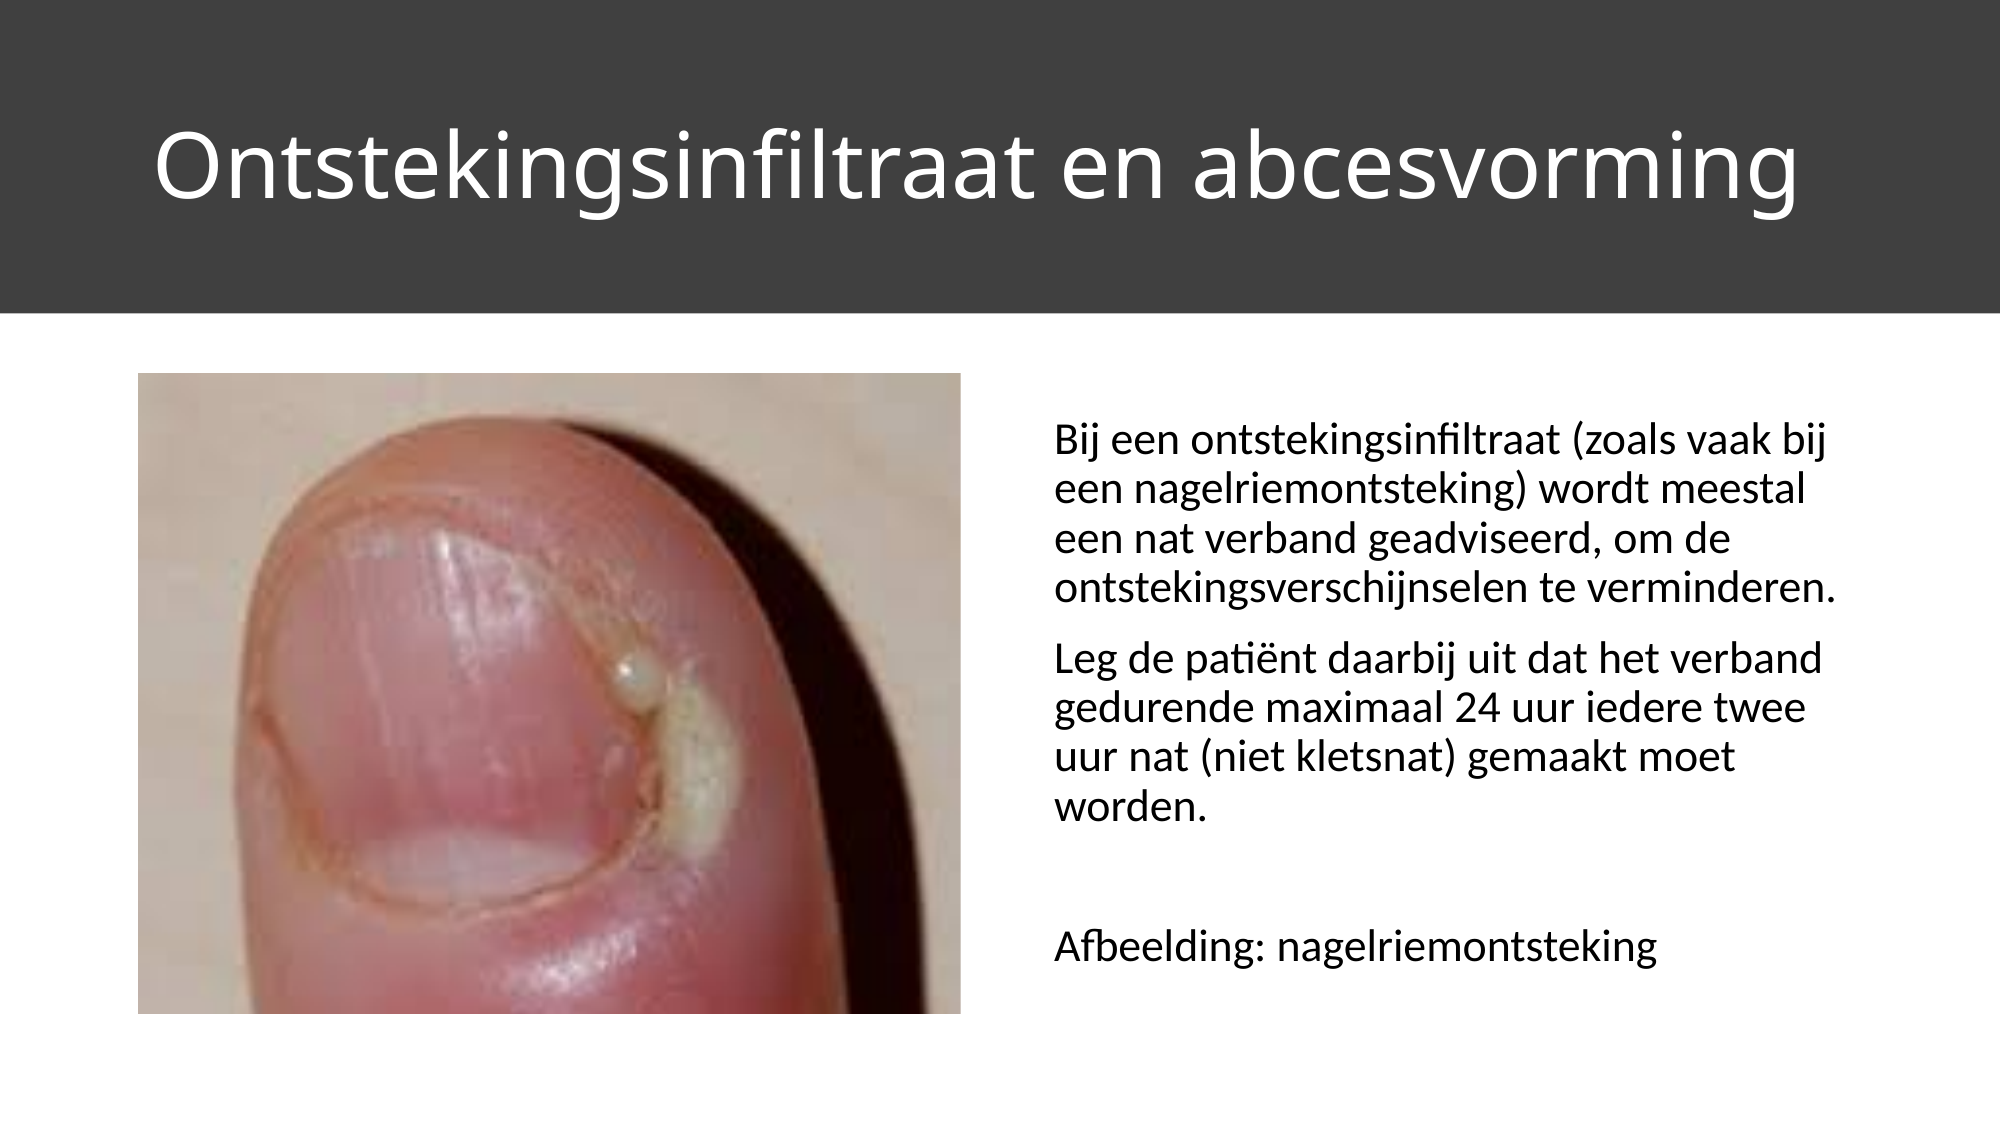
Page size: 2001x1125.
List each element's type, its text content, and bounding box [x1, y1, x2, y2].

list Bij een ontstekingsinfiltraat (zoals vaak bij een nagelriemontsteking) wordt meestal een nat verband geadviseerd, om de ontstekingsverschijnselen te verminderen. Leg de patiënt daarbij uit dat het verband gedurende maximaal 24 uur iedere twee uur nat (niet kletsnat) gemaakt moet worden. Afbeelding: nagelriemontsteking [1039, 373, 1862, 1014]
picture [137, 373, 961, 1014]
text_box [0, 0, 2000, 314]
title Ontstekingsinfiltraat en abcesvorming [137, 59, 1863, 278]
